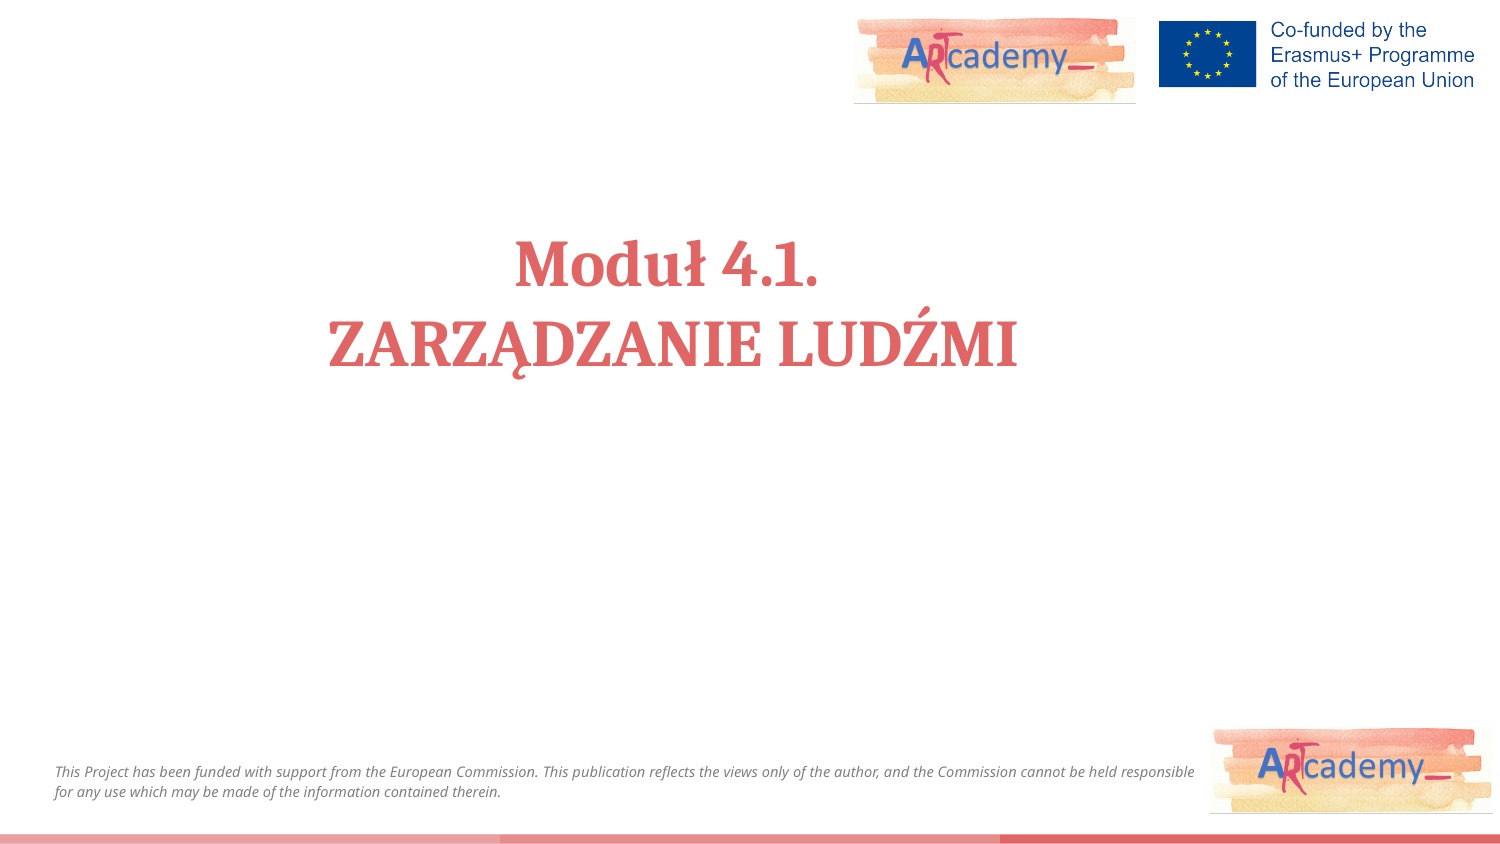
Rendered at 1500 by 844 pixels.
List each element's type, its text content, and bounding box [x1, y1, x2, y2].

title Moduł 4.1. ZARZĄDZANIE LUDŹMI [80, 204, 1269, 465]
picture [854, 0, 1137, 134]
text_box This Project has been funded with support from the European Commission. This publication reflects the views only of the author, and the Commission cannot be held responsible for any use which may be made of the information contained therein. [39, 754, 1205, 799]
picture [1210, 709, 1493, 844]
picture [1158, 21, 1474, 91]
